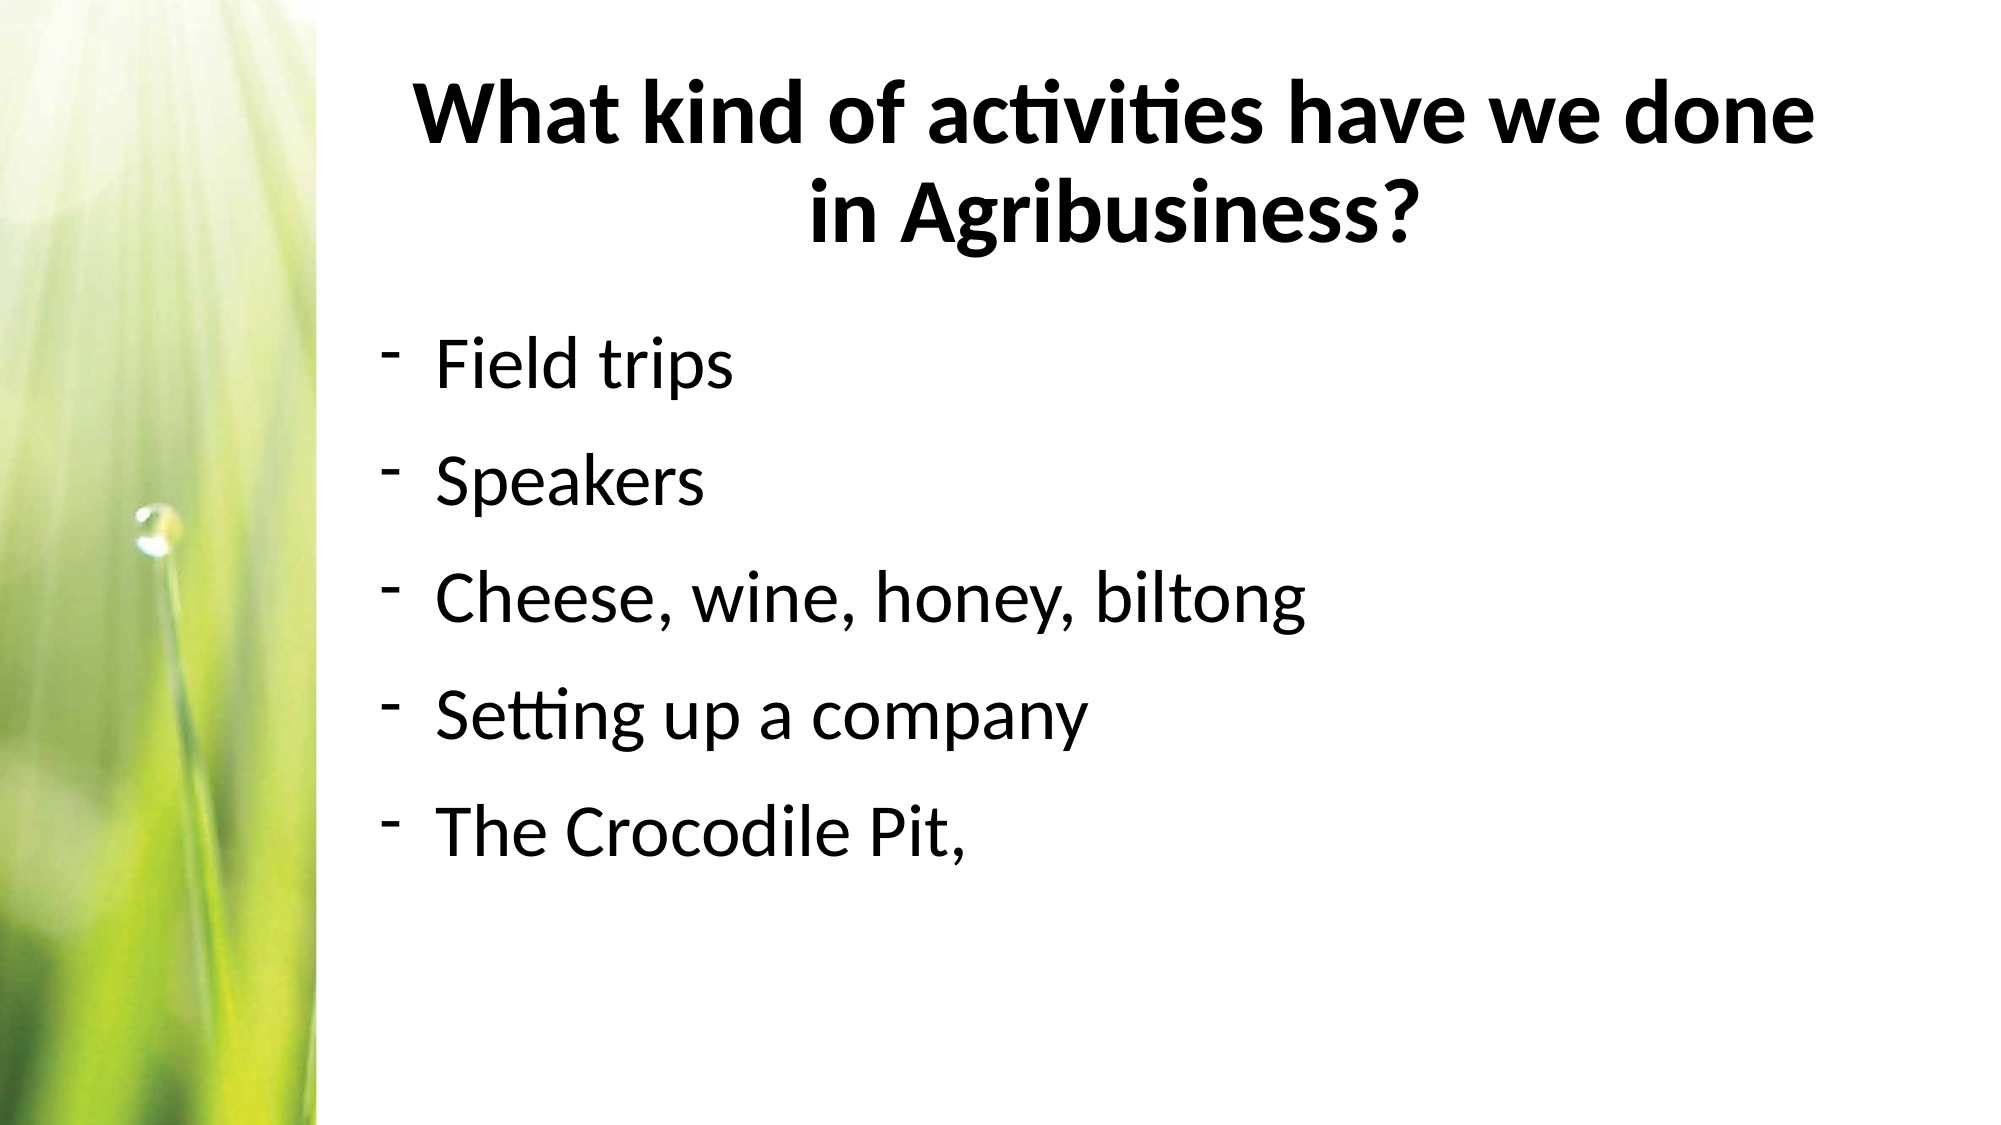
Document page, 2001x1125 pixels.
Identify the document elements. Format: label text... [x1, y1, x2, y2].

picture [0, 0, 317, 1125]
list Field trips Speakers Cheese, wine, honey, biltong Setting up a company The Crocodile Pit, [364, 299, 1867, 1057]
title What kind of activities have we done in Agribusiness? [364, 59, 1867, 278]
